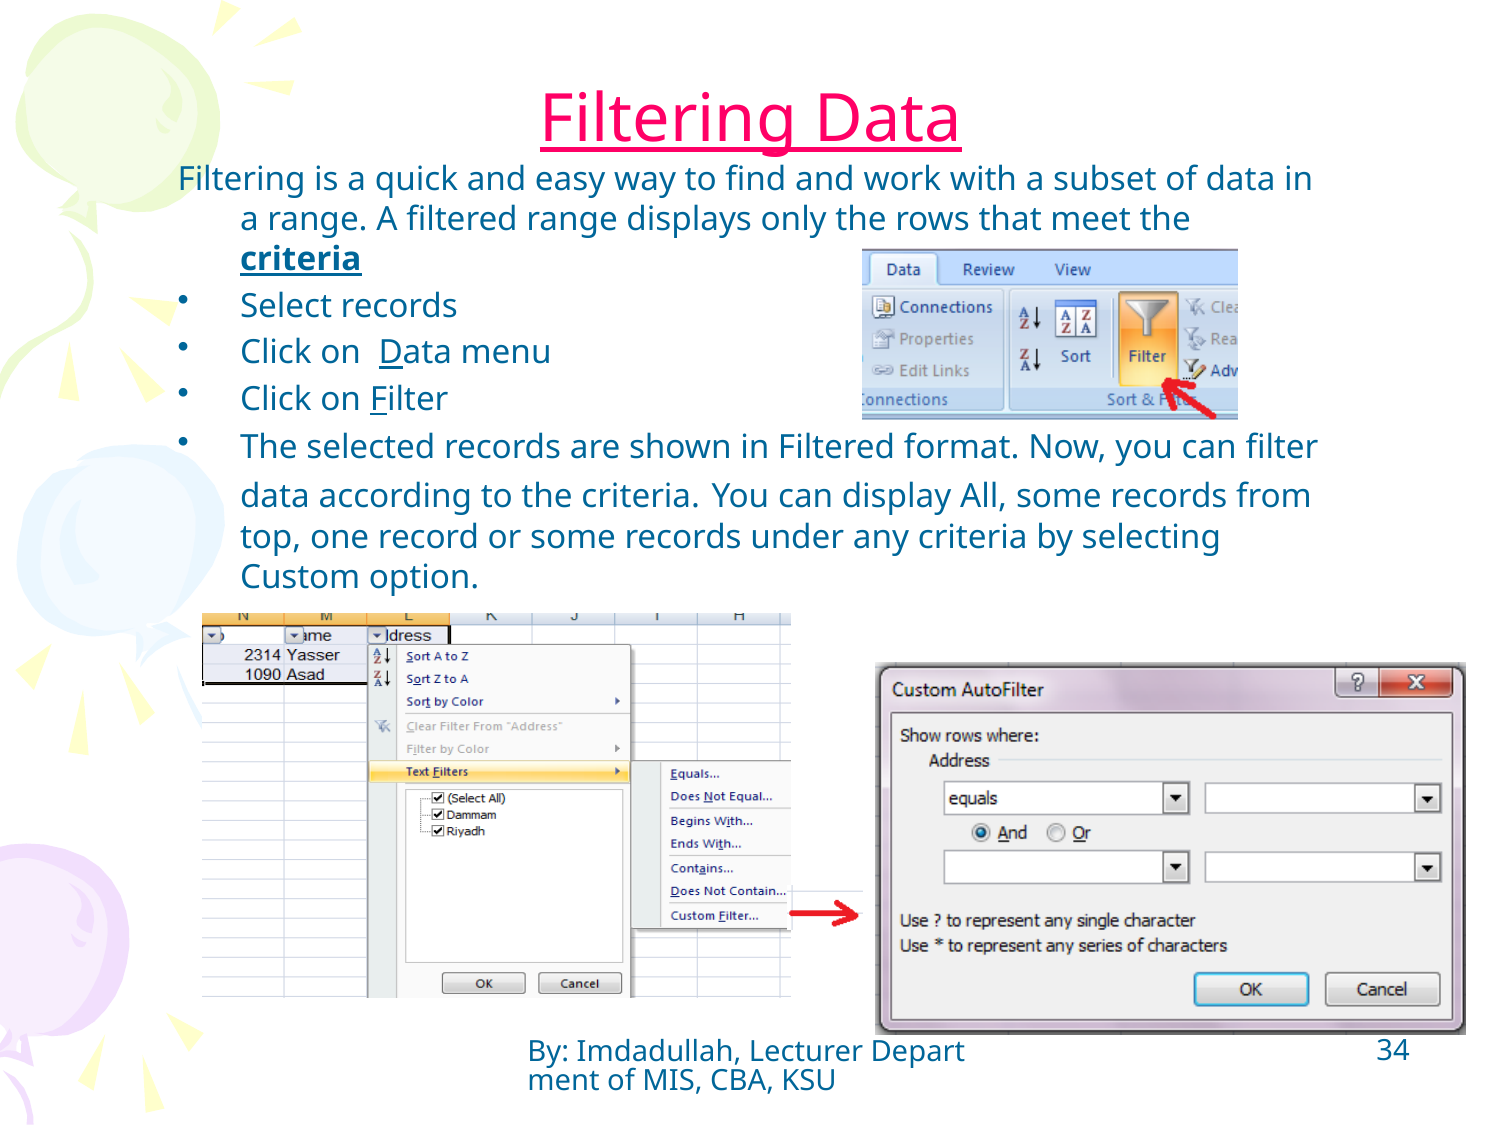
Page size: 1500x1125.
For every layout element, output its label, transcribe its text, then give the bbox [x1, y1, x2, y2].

list Filtering is a quick and easy way to find and work with a subset of data in a range. A filtered range displays only the rows that meet the criteria Select records Click on Data menu Click on Filter The selected records are shown in Filtered format. Now, you can filter data according to the criteria. You can display All, some records from top, one record or some records under any criteria by selecting Custom option. [162, 163, 1338, 951]
picture [874, 662, 1466, 1035]
title Filtering Data [74, 37, 1428, 163]
picture [862, 248, 1238, 427]
footer By: Imdadullah, Lecturer Department of MIS, CBA, KSU [512, 1024, 988, 1101]
slide_number 34 [1074, 1044, 1426, 1100]
picture [201, 613, 863, 998]
